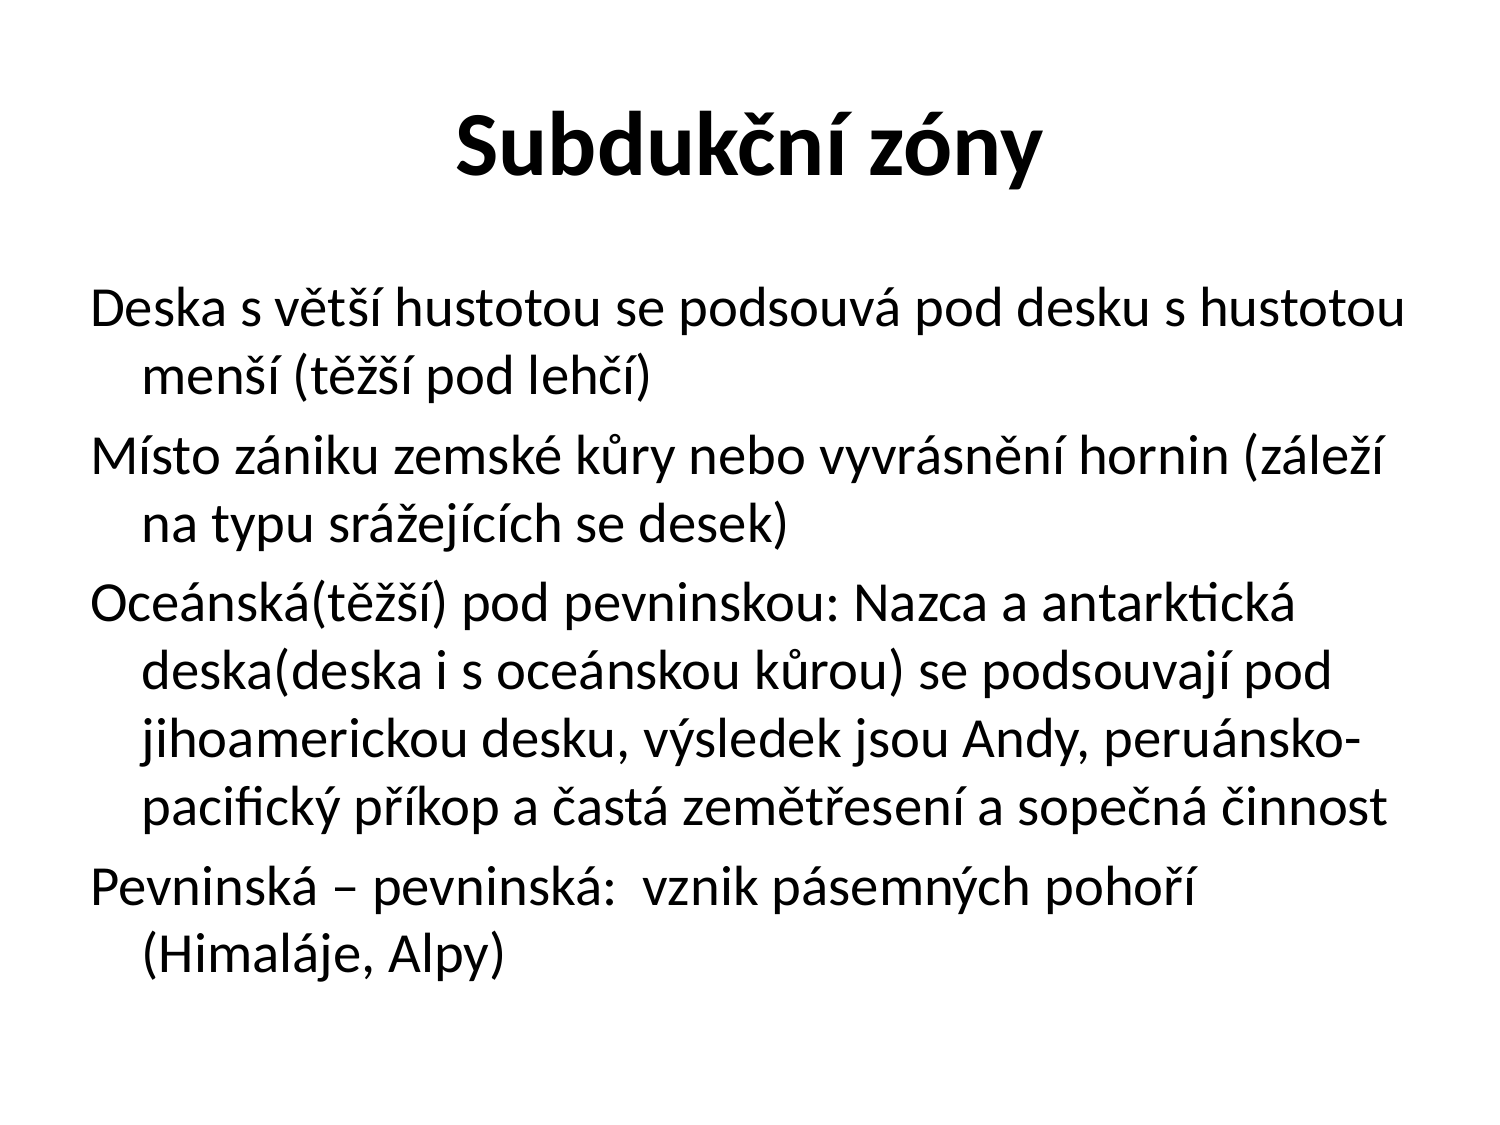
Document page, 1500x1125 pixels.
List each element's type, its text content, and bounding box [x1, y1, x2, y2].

list Deska s větší hustotou se podsouvá pod desku s hustotou menší (těžší pod lehčí) Místo zániku zemské kůry nebo vyvrásnění hornin (záleží na typu srážejících se desek) Oceánská(těžší) pod pevninskou: Nazca a antarktická deska(deska i s oceánskou kůrou) se podsouvají pod jihoamerickou desku, výsledek jsou Andy, peruánsko-pacifický příkop a častá zemětřesení a sopečná činnost Pevninská – pevninská: vznik pásemných pohoří (Himaláje, Alpy) [75, 262, 1425, 1005]
title Subdukční zóny [75, 45, 1425, 233]
